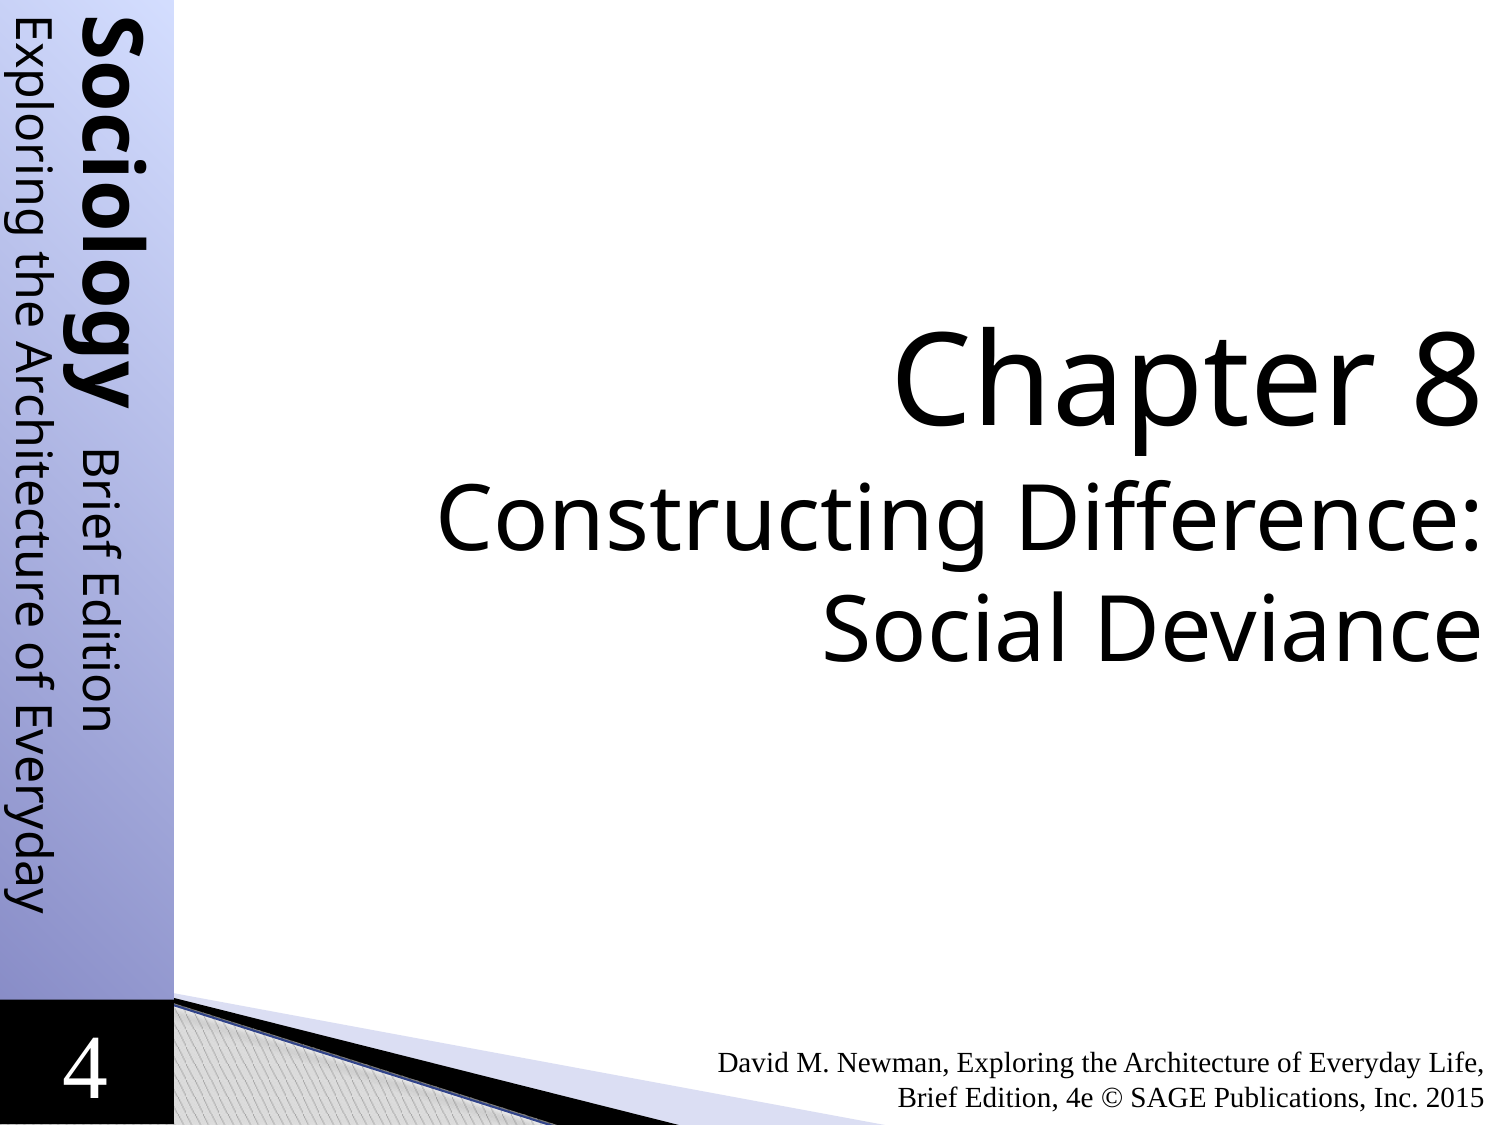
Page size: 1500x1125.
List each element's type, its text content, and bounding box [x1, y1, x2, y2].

footer David M. Newman, Exploring the Architecture of Everyday Life, Brief Edition, 4e © SAGE Publications, Inc. 2015 [675, 1060, 1500, 1121]
subtitle Chapter 8 Constructing Difference: Social Deviance [212, 187, 1500, 788]
picture [174, 1003, 558, 1125]
